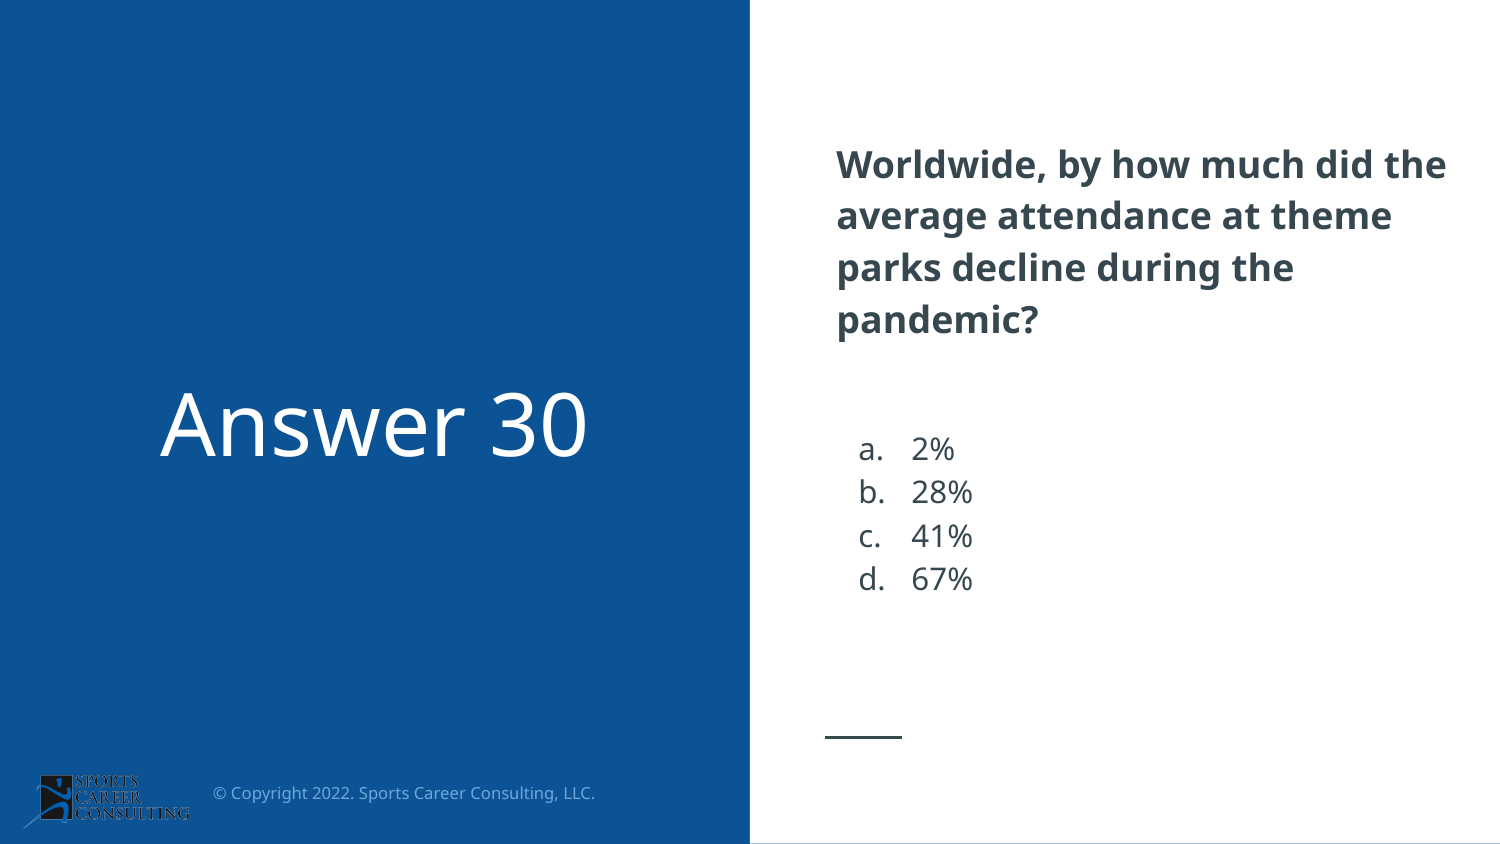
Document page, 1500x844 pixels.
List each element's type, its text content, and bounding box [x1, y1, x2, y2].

text_box © Copyright 2022. Sports Career Consulting, LLC. [197, 767, 750, 838]
picture [22, 774, 190, 829]
title Answer 30 [43, 298, 708, 546]
list Worldwide, by how much did the average attendance at theme parks decline during the pandemic? 2% 28% 41% 67% [821, 118, 1486, 725]
